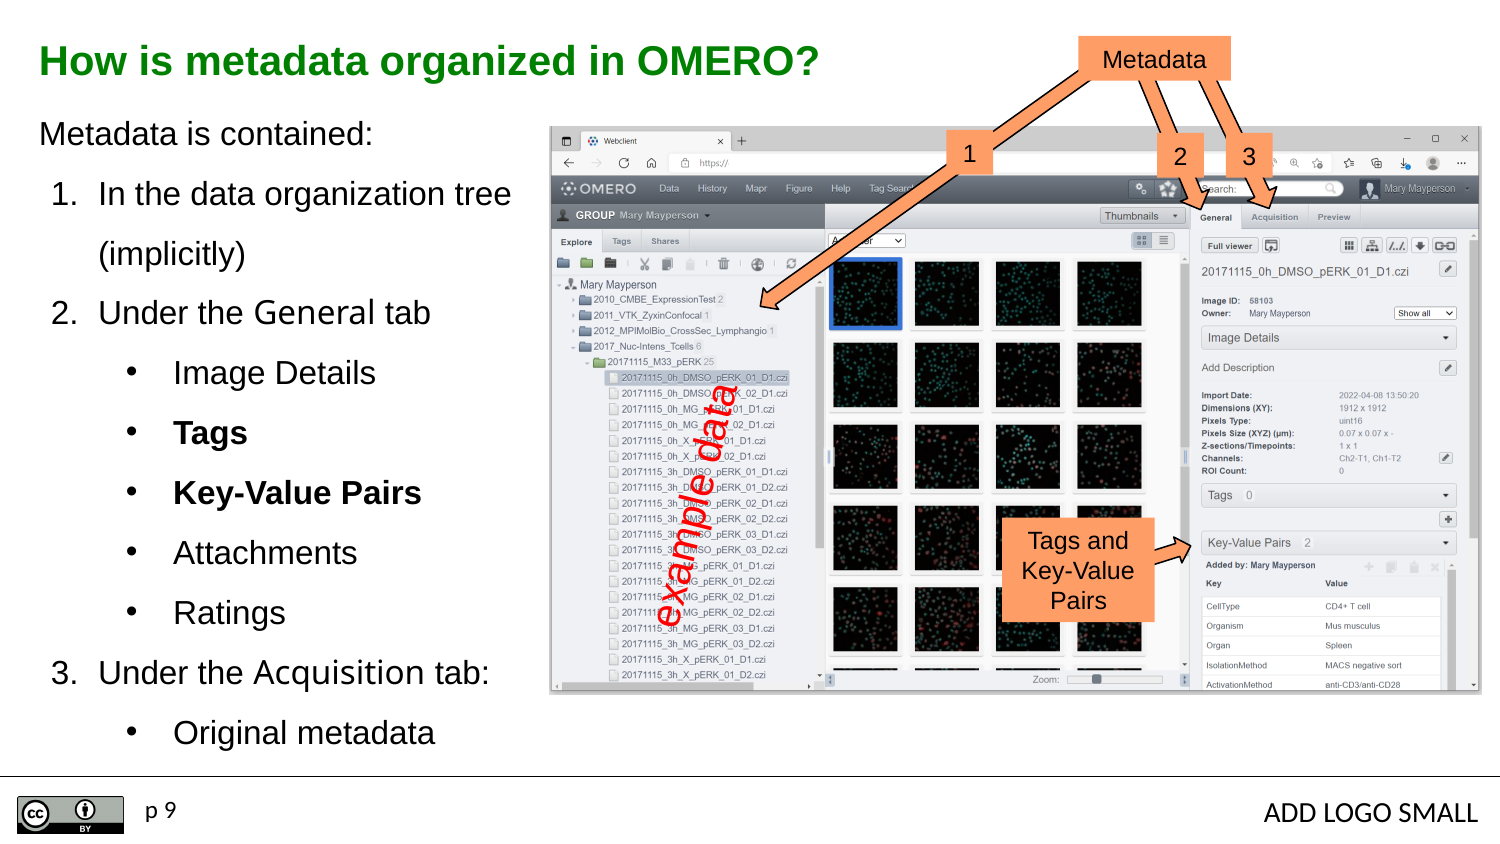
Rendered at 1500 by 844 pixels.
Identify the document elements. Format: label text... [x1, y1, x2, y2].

picture [549, 126, 1482, 695]
text_box [1139, 81, 1175, 126]
text_box [1000, 70, 1090, 126]
text_box Metadata [1078, 35, 1231, 81]
picture [17, 796, 124, 834]
text_box How is metadata organized in OMERO? [24, 26, 1395, 75]
text_box Metadata is contained: In the data organization tree (implicitly) Under the General tab Image Details Tags Key-Value Pairs Attachments Ratings Under the Acquisition tab: Original metadata [24, 84, 550, 759]
text_box [1199, 81, 1239, 126]
